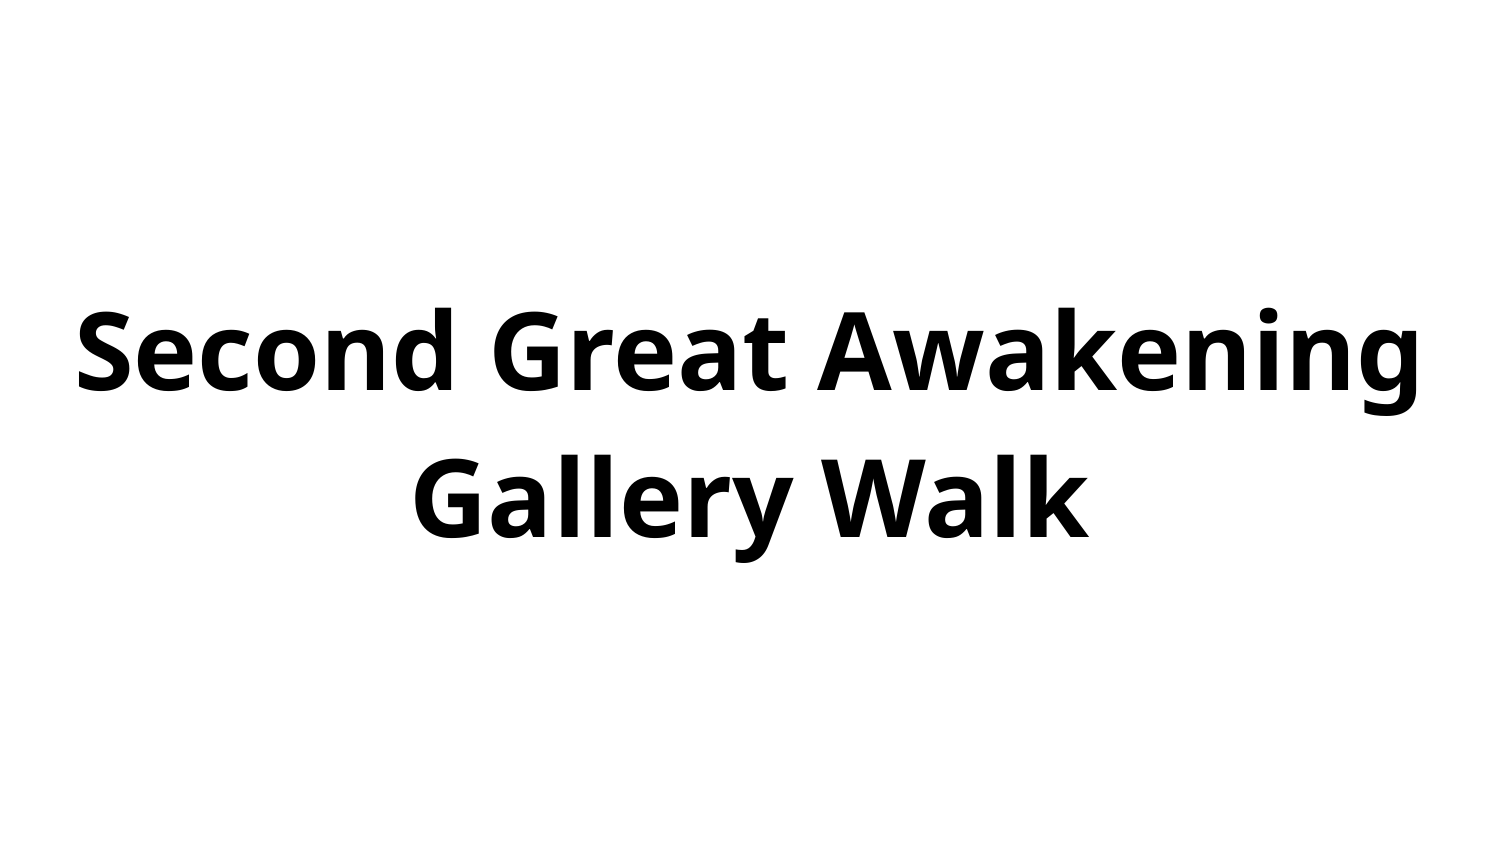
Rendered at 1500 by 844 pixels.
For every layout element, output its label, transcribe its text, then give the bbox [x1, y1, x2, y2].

title Second Great Awakening Gallery Walk [51, 226, 1449, 618]
